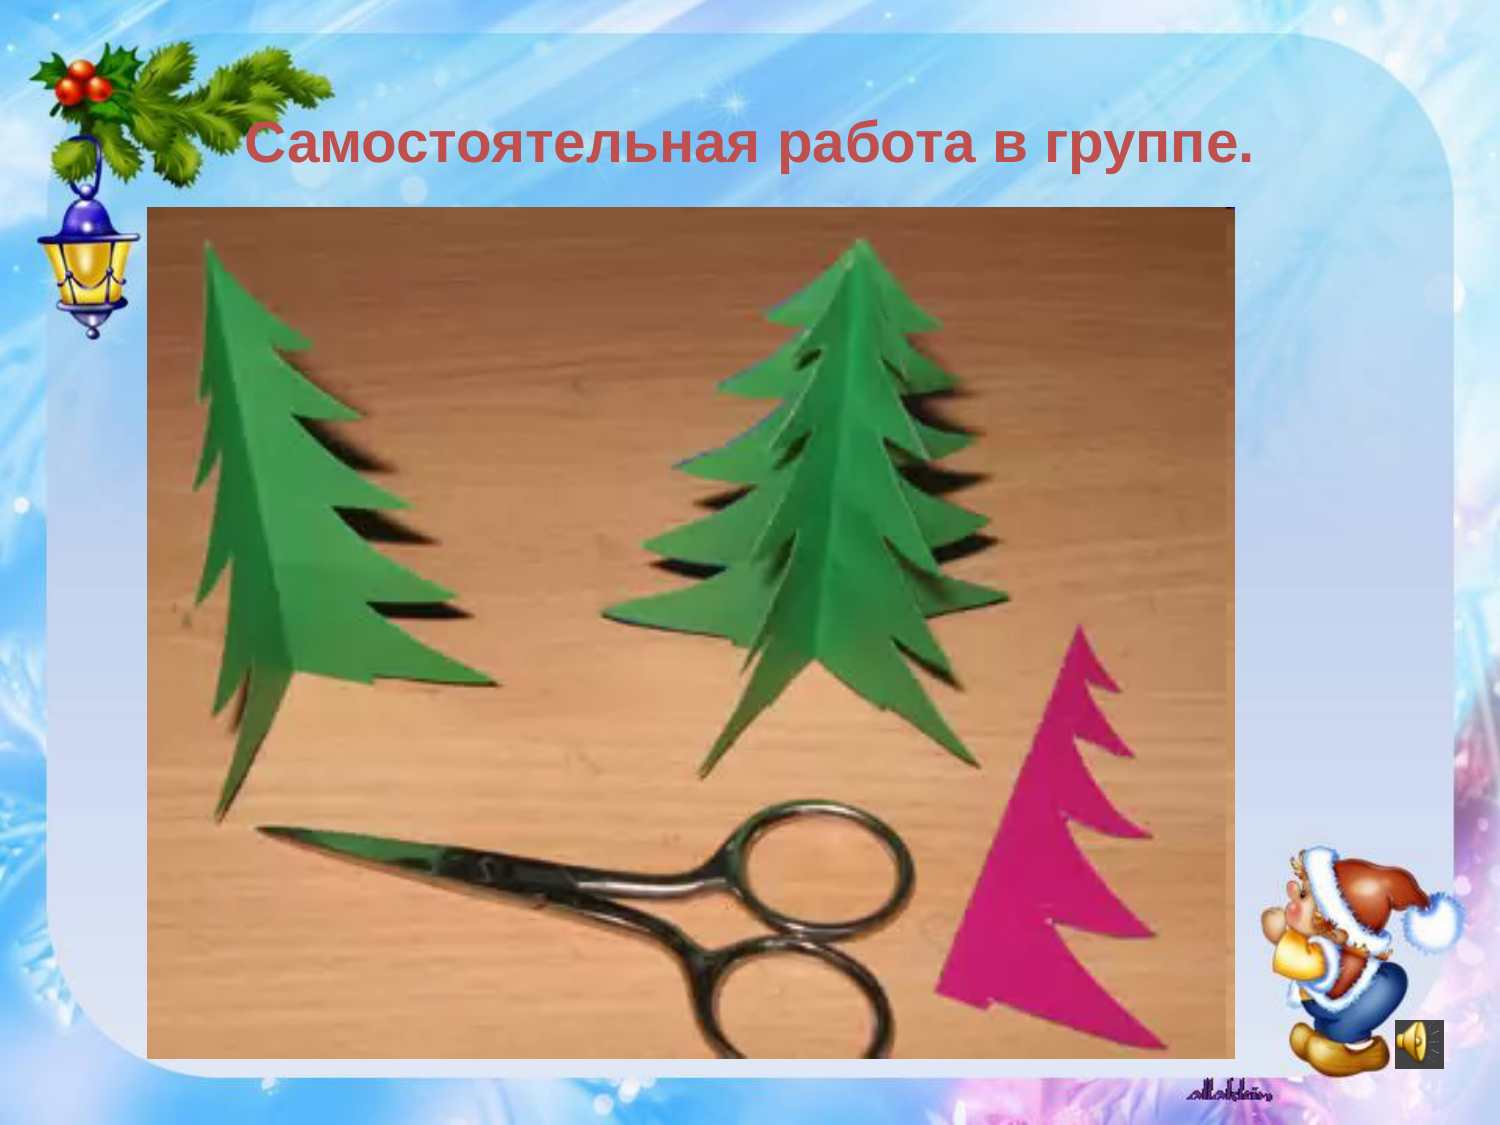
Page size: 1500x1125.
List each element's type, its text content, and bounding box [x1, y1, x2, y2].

title Самостоятельная работа в группе. [74, 44, 1426, 233]
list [147, 207, 1235, 1059]
picture [0, 0, 1500, 1125]
